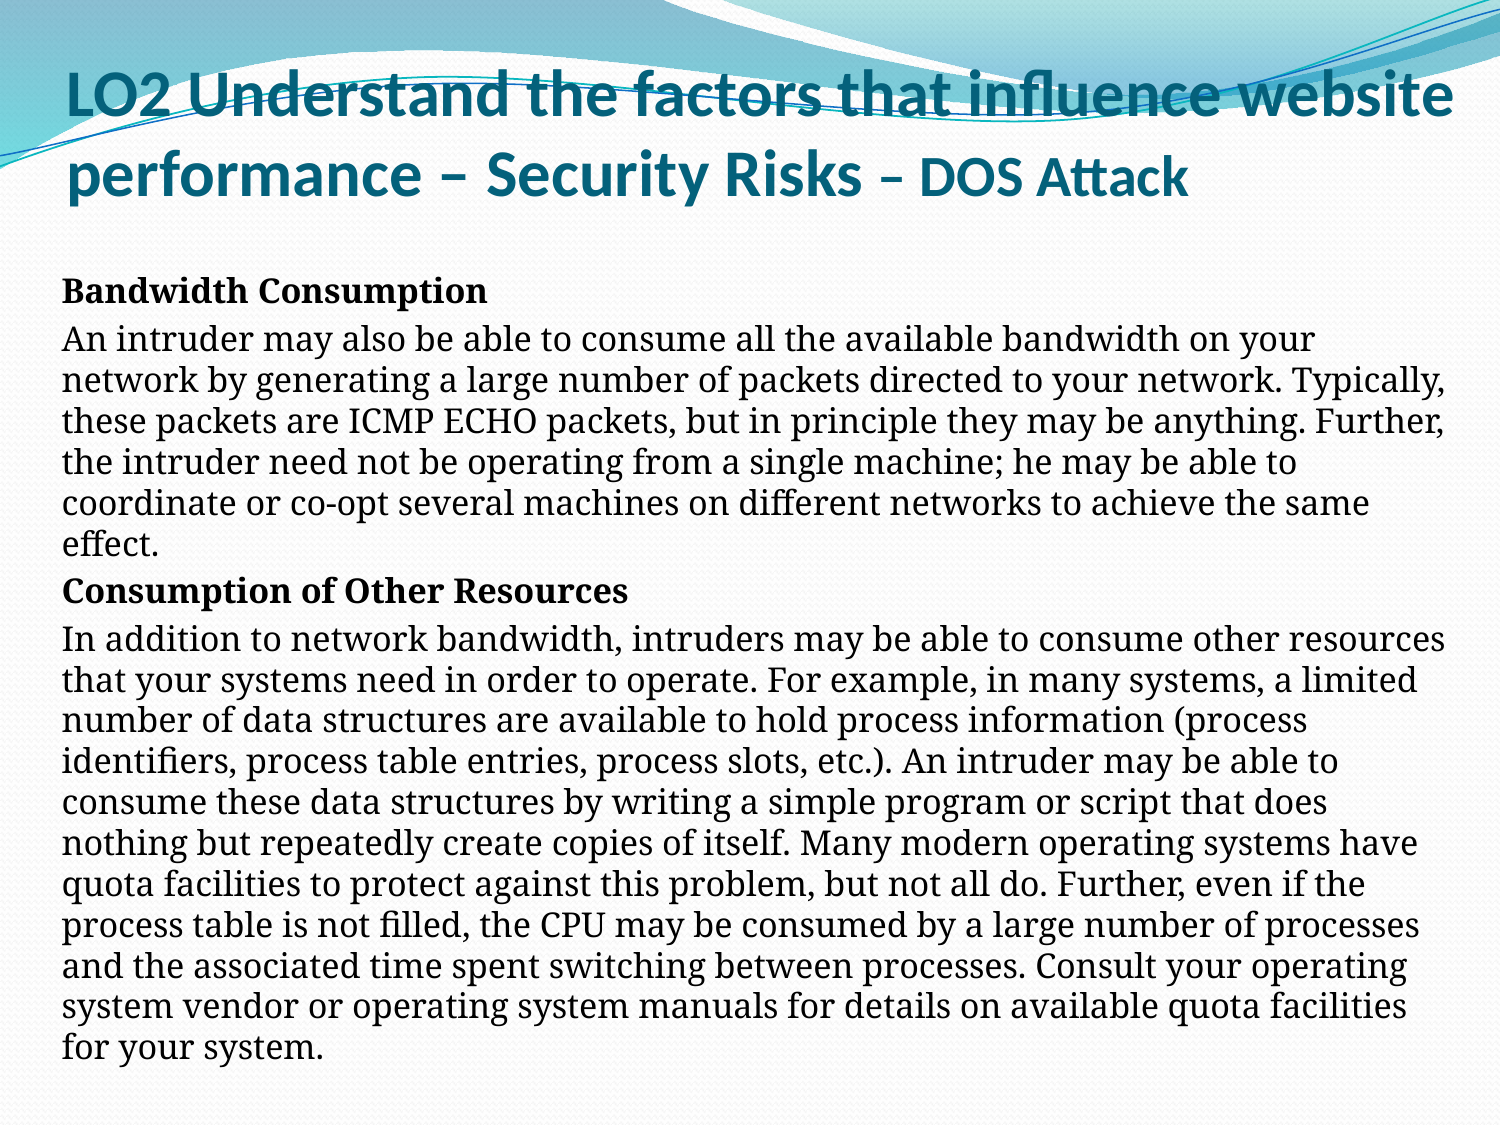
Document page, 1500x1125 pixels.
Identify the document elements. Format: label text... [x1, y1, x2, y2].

text_box LO2 Understand the factors that influence website performance – Security Risks – DOS Attack [66, 55, 1484, 210]
list Bandwidth Consumption An intruder may also be able to consume all the available bandwidth on your network by generating a large number of packets directed to your network. Typically, these packets are ICMP ECHO packets, but in principle they may be anything. Further, the intruder need not be operating from a single machine; he may be able to coordinate or co-opt several machines on different networks to achieve the same effect. Consumption of Other Resources In addition to network bandwidth, intruders may be able to consume other resources that your systems need in order to operate. For example, in many systems, a limited number of data structures are available to hold process information (process identifiers, process table entries, process slots, etc.). An intruder may be able to consume these data structures by writing a simple program or script that does nothing but repeatedly create copies of itself. Many modern operating systems have quota facilities to protect against this problem, but not all do. Further, even if the process table is not filled, the CPU may be consumed by a large number of processes and the associated time spent switching between processes. Consult your operating system vendor or operating system manuals for details on available quota facilities for your system. [46, 262, 1465, 1079]
